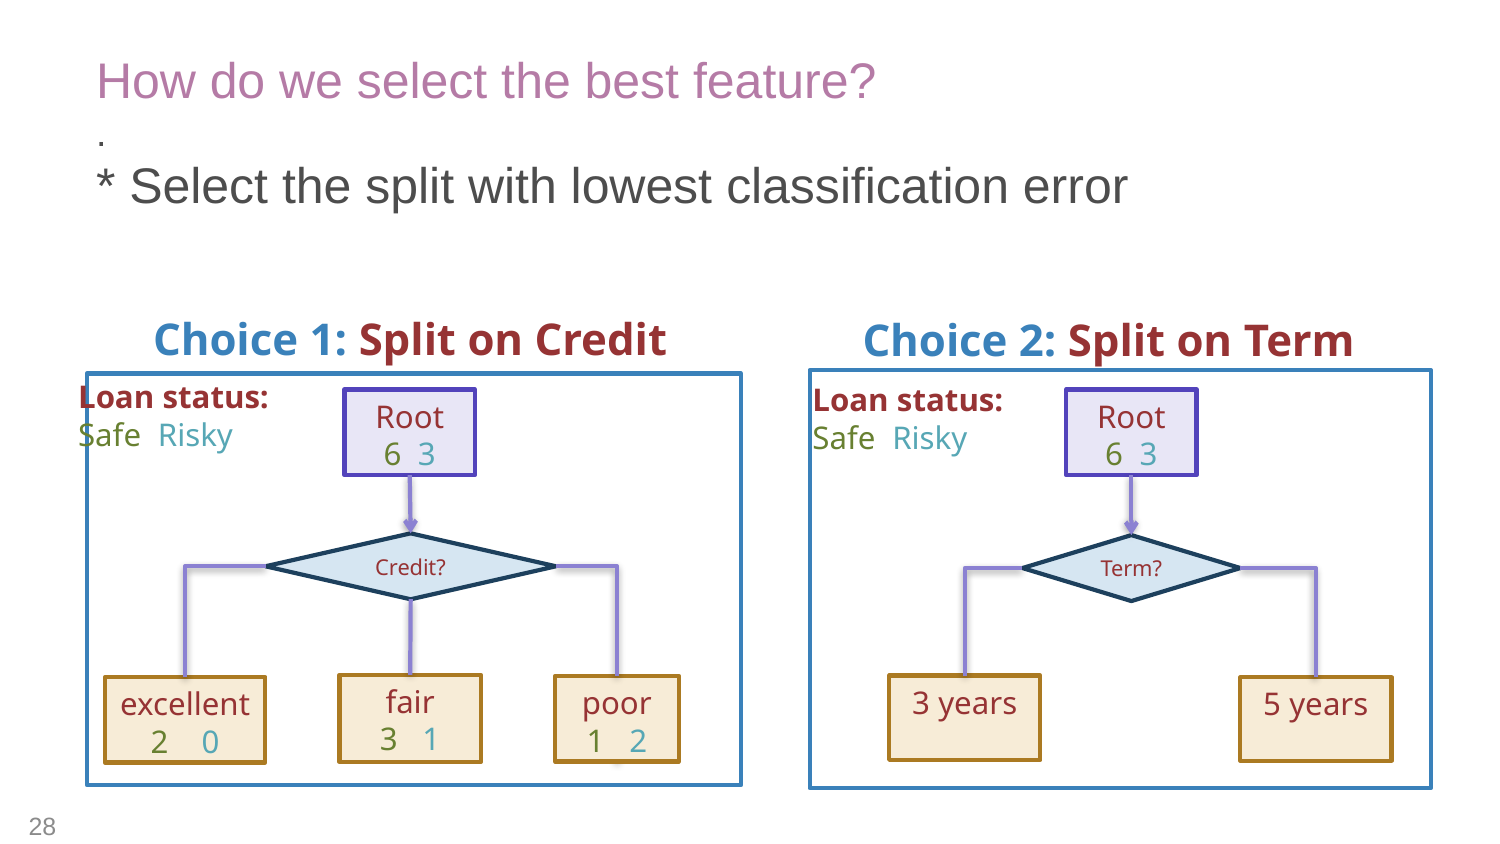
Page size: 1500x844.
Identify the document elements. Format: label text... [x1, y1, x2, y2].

text_box Credit? [267, 532, 555, 601]
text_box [555, 566, 618, 677]
text_box [85, 371, 743, 787]
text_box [794, 305, 1431, 789]
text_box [184, 566, 266, 678]
text_box Choice 1: Split on Credit [104, 304, 716, 372]
text_box Loan status: Safe Risky [63, 369, 293, 460]
text_box How do we select the best feature? . * Select the split with lowest classification error [80, 33, 1431, 221]
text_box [616, 675, 629, 762]
